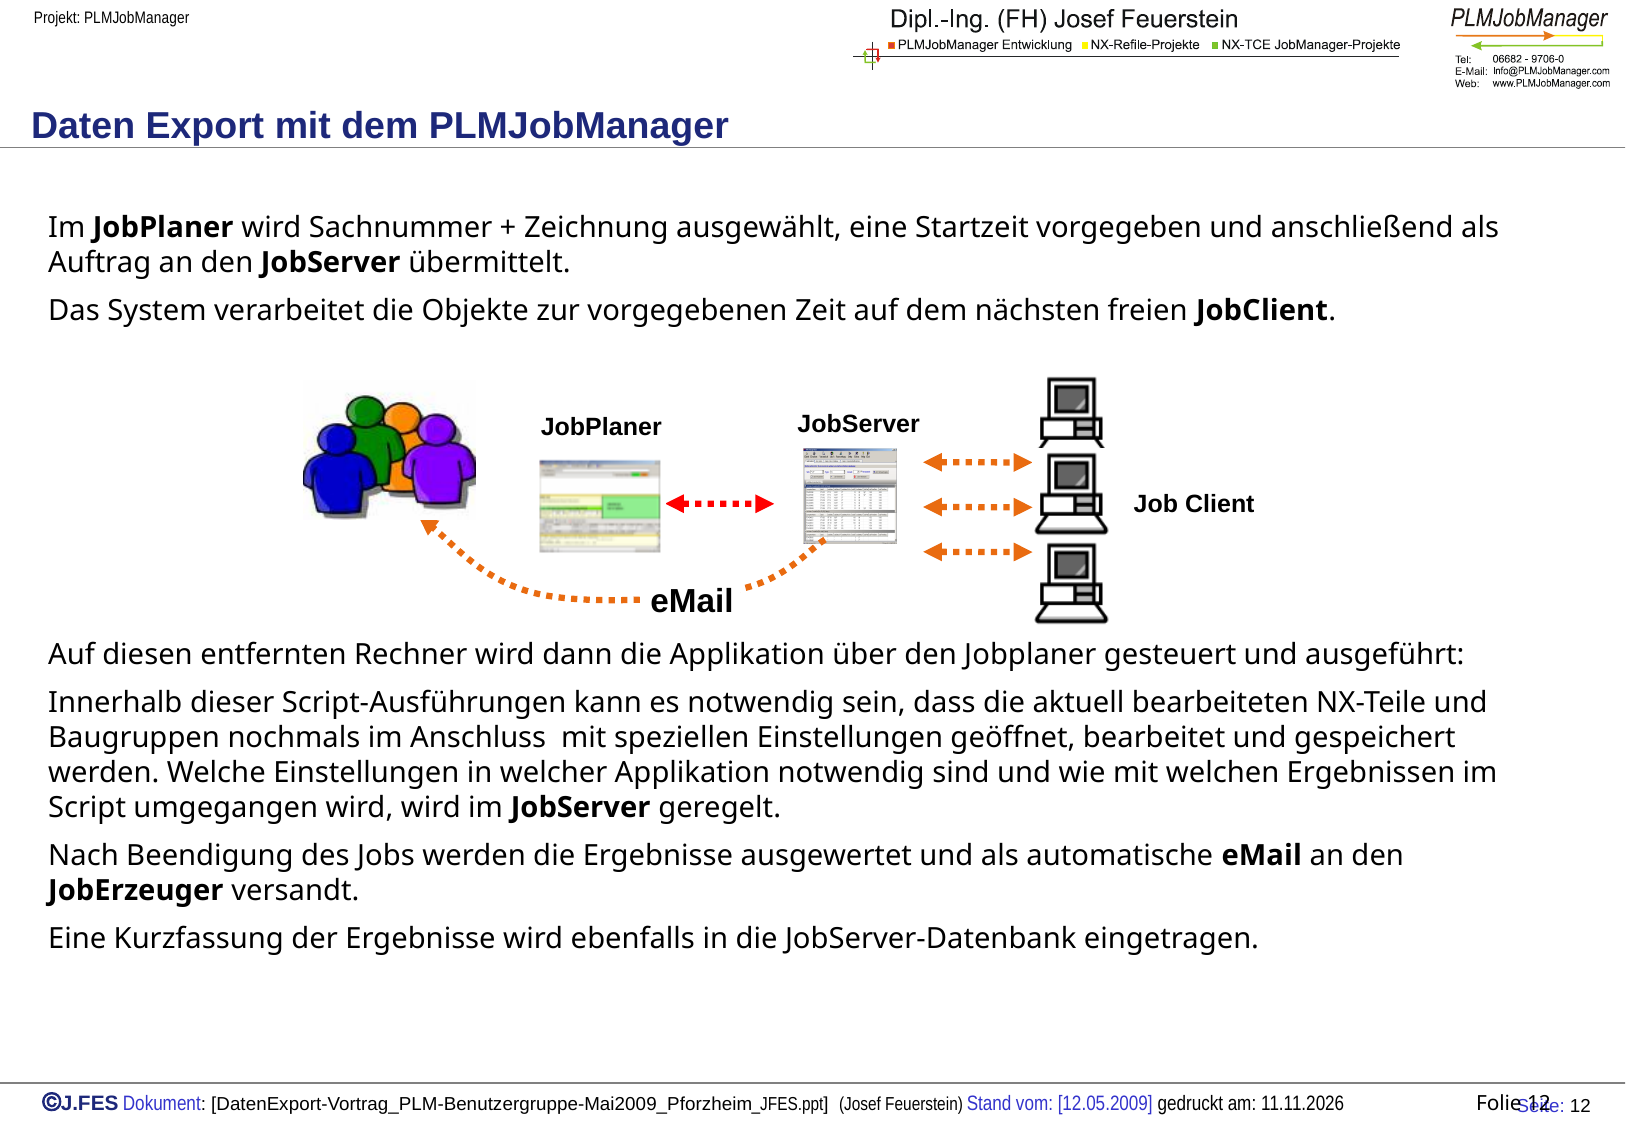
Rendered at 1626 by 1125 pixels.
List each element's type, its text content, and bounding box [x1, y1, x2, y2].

picture [303, 380, 476, 521]
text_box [1032, 538, 1112, 629]
text_box [1020, 501, 1027, 514]
text_box [923, 545, 936, 559]
text_box [1017, 456, 1026, 469]
picture [803, 448, 898, 544]
text_box [923, 500, 936, 514]
text_box Folie 12 [1228, 1081, 1567, 1125]
text_box [432, 520, 810, 601]
text_box [923, 456, 936, 469]
text_box eMail [643, 579, 741, 624]
text_box JobServer [797, 407, 931, 438]
title Daten Export mit dem PLMJobManager [31, 73, 1600, 147]
picture [531, 451, 666, 562]
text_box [1032, 372, 1112, 448]
text_box [1017, 545, 1027, 559]
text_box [1032, 448, 1112, 538]
text_box Im JobPlaner wird Sachnummer + Zeichnung ausgewählt, eine Startzeit vorgegeben und anschließend als Auftrag an den JobServer übermittelt. Das System verarbeitet die Objekte zur vorgegebenen Zeit auf dem nächsten freien JobClient. Auf diesen entfernten Rechner wird dann die Applikation über den Jobplaner gesteuert und ausgeführt: Innerhalb dieser Script-Ausführungen kann es notwendig sein, dass die aktuell bearbeiteten NX-Teile und Baugruppen nochmals im Anschluss mit speziellen Einstellungen geöffnet, bearbeitet und gespeichert werden. Welche Einstellungen in welcher Applikation notwendig sind und wie mit welchen Ergebnissen im Script umgegangen wird, wird im JobServer geregelt. Nach Beendigung des Jobs werden die Ergebnisse ausgewertet und als automatische eMail an den JobErzeuger versandt. Eine Kurzfassung der Ergebnisse wird ebenfalls in die JobServer-Datenbank eingetragen. [48, 207, 1562, 955]
text_box [670, 497, 678, 510]
text_box [759, 497, 775, 511]
text_box Job Client [1133, 487, 1429, 518]
text_box JobPlaner [540, 410, 704, 441]
